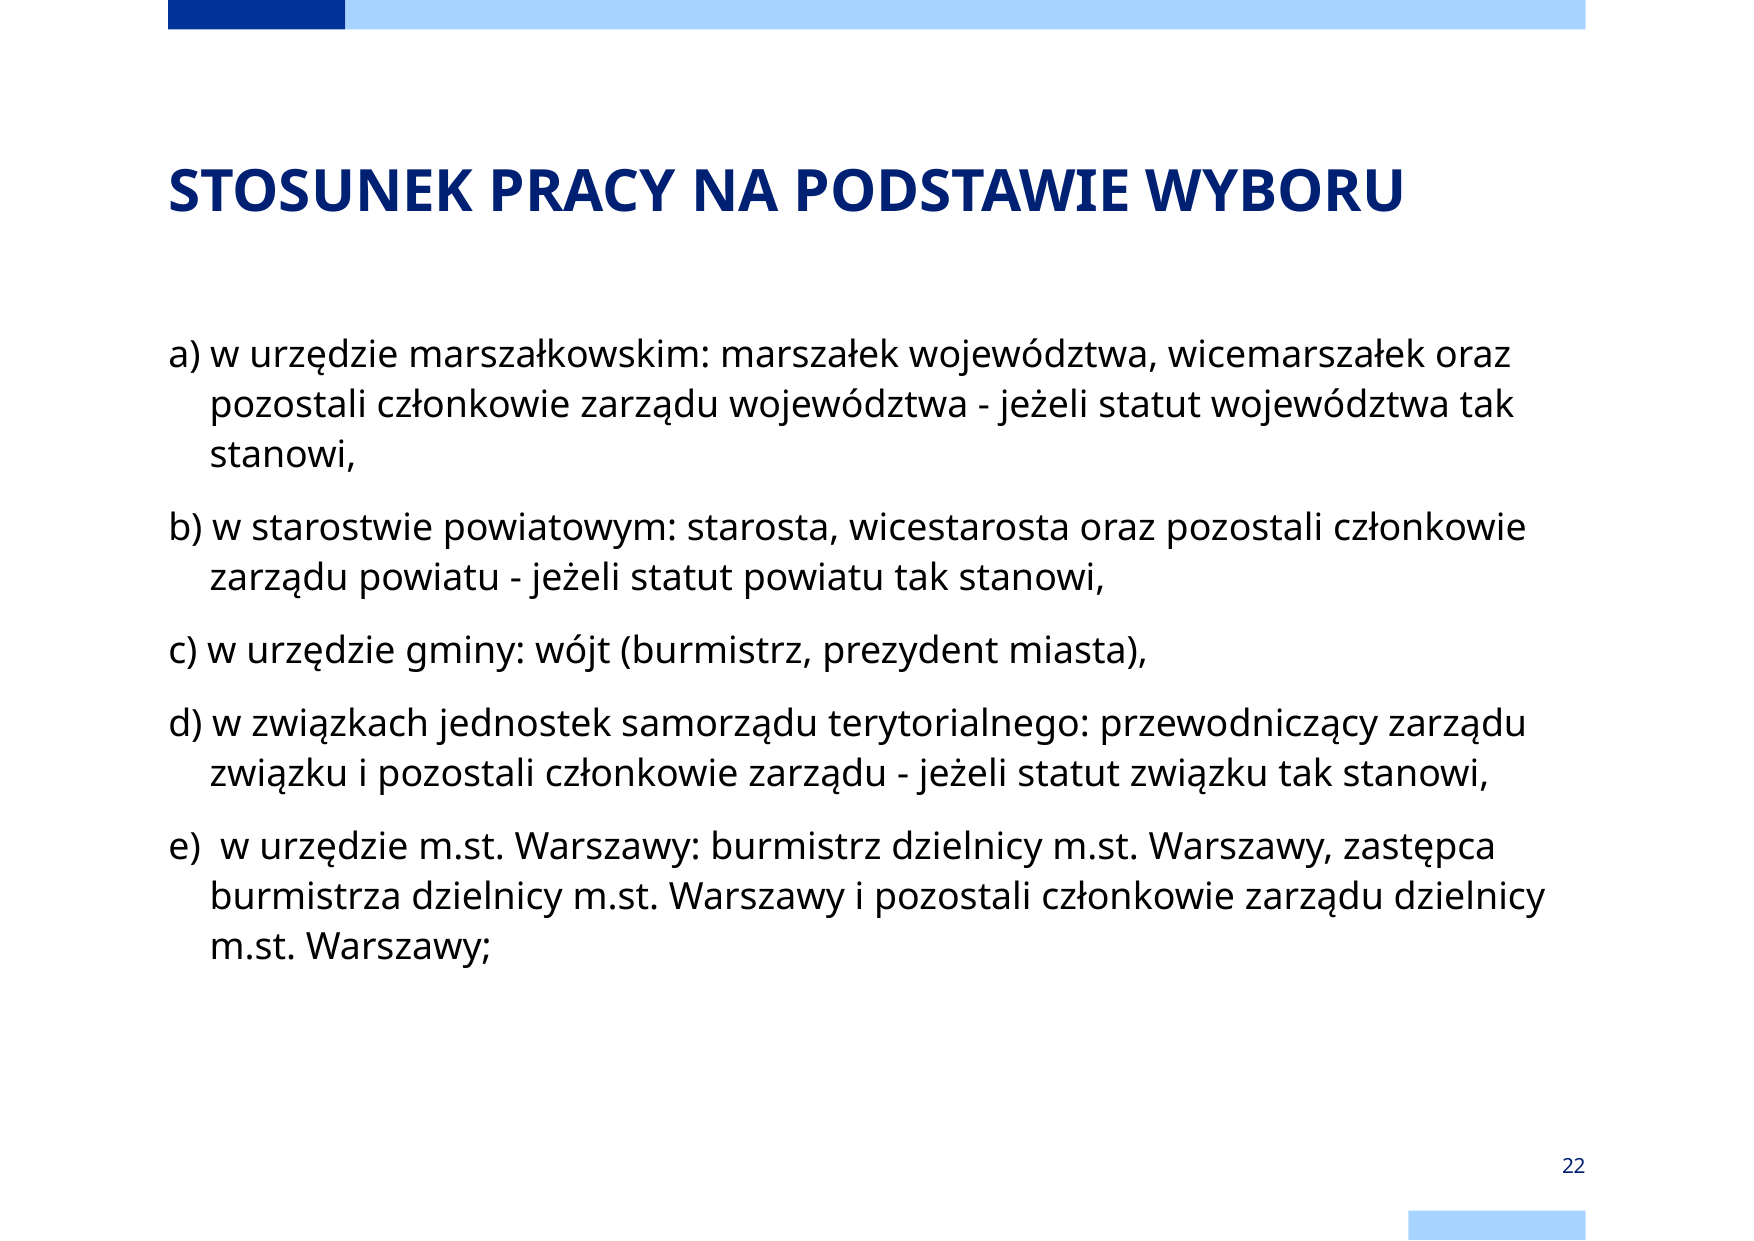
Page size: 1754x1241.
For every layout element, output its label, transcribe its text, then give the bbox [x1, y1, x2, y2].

title STOSUNEK PRACY NA PODSTAWIE WYBORU [168, 147, 1586, 324]
list a) w urzędzie marszałkowskim: marszałek województwa, wicemarszałek oraz pozostali członkowie zarządu województwa - jeżeli statut województwa tak stanowi, b) w starostwie powiatowym: starosta, wicestarosta oraz pozostali członkowie zarządu powiatu - jeżeli statut powiatu tak stanowi, c) w urzędzie gminy: wójt (burmistrz, prezydent miasta), d) w związkach jednostek samorządu terytorialnego: przewodniczący zarządu związku i pozostali członkowie zarządu - jeżeli statut związku tak stanowi, e) w urzędzie m.st. Warszawy: burmistrz dzielnicy m.st. Warszawy, zastępca burmistrza dzielnicy m.st. Warszawy i pozostali członkowie zarządu dzielnicy m.st. Warszawy; [168, 324, 1586, 1093]
slide_number 22 [1408, 1151, 1586, 1182]
